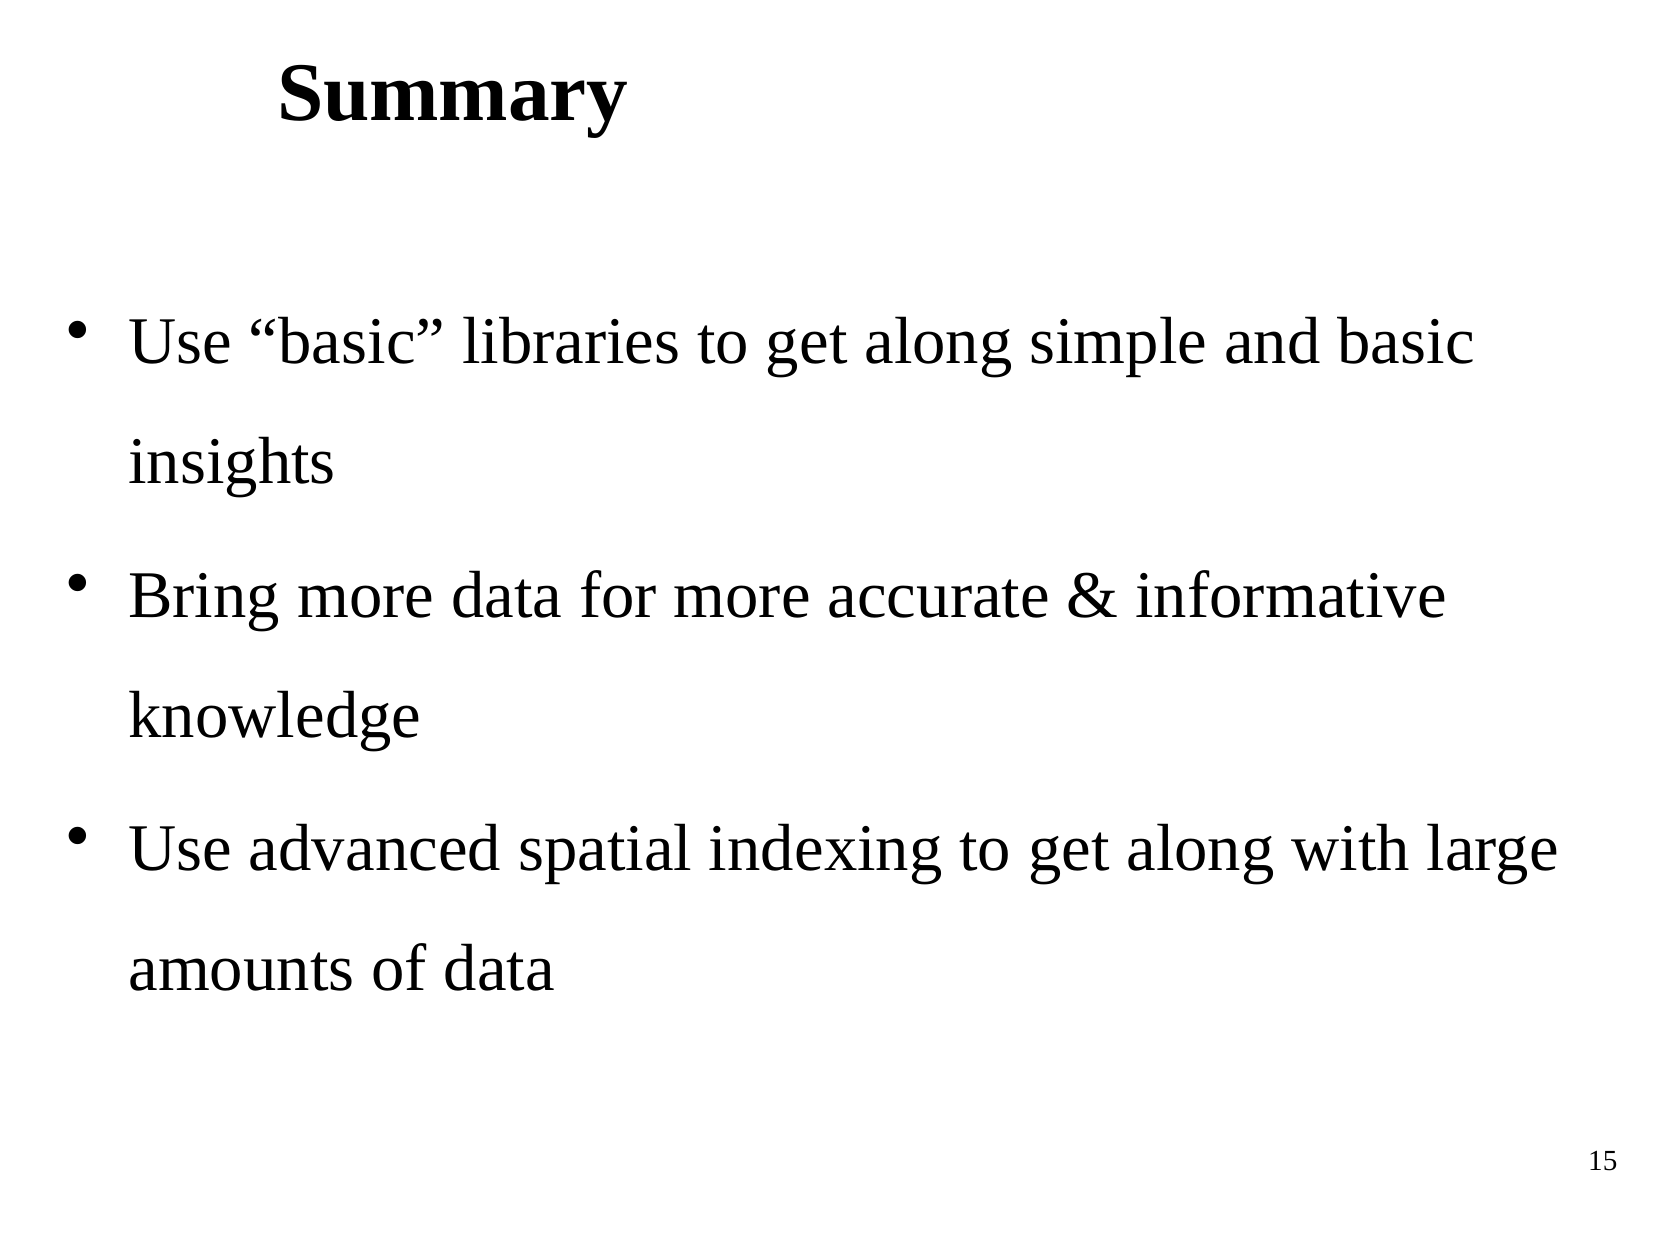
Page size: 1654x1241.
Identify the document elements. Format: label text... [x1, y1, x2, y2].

title Summary [260, 12, 1627, 162]
list Use “basic” libraries to get along simple and basic insights Bring more data for more accurate & informative knowledge Use advanced spatial indexing to get along with large amounts of data [49, 248, 1614, 1103]
slide_number 15 [1289, 1136, 1635, 1220]
